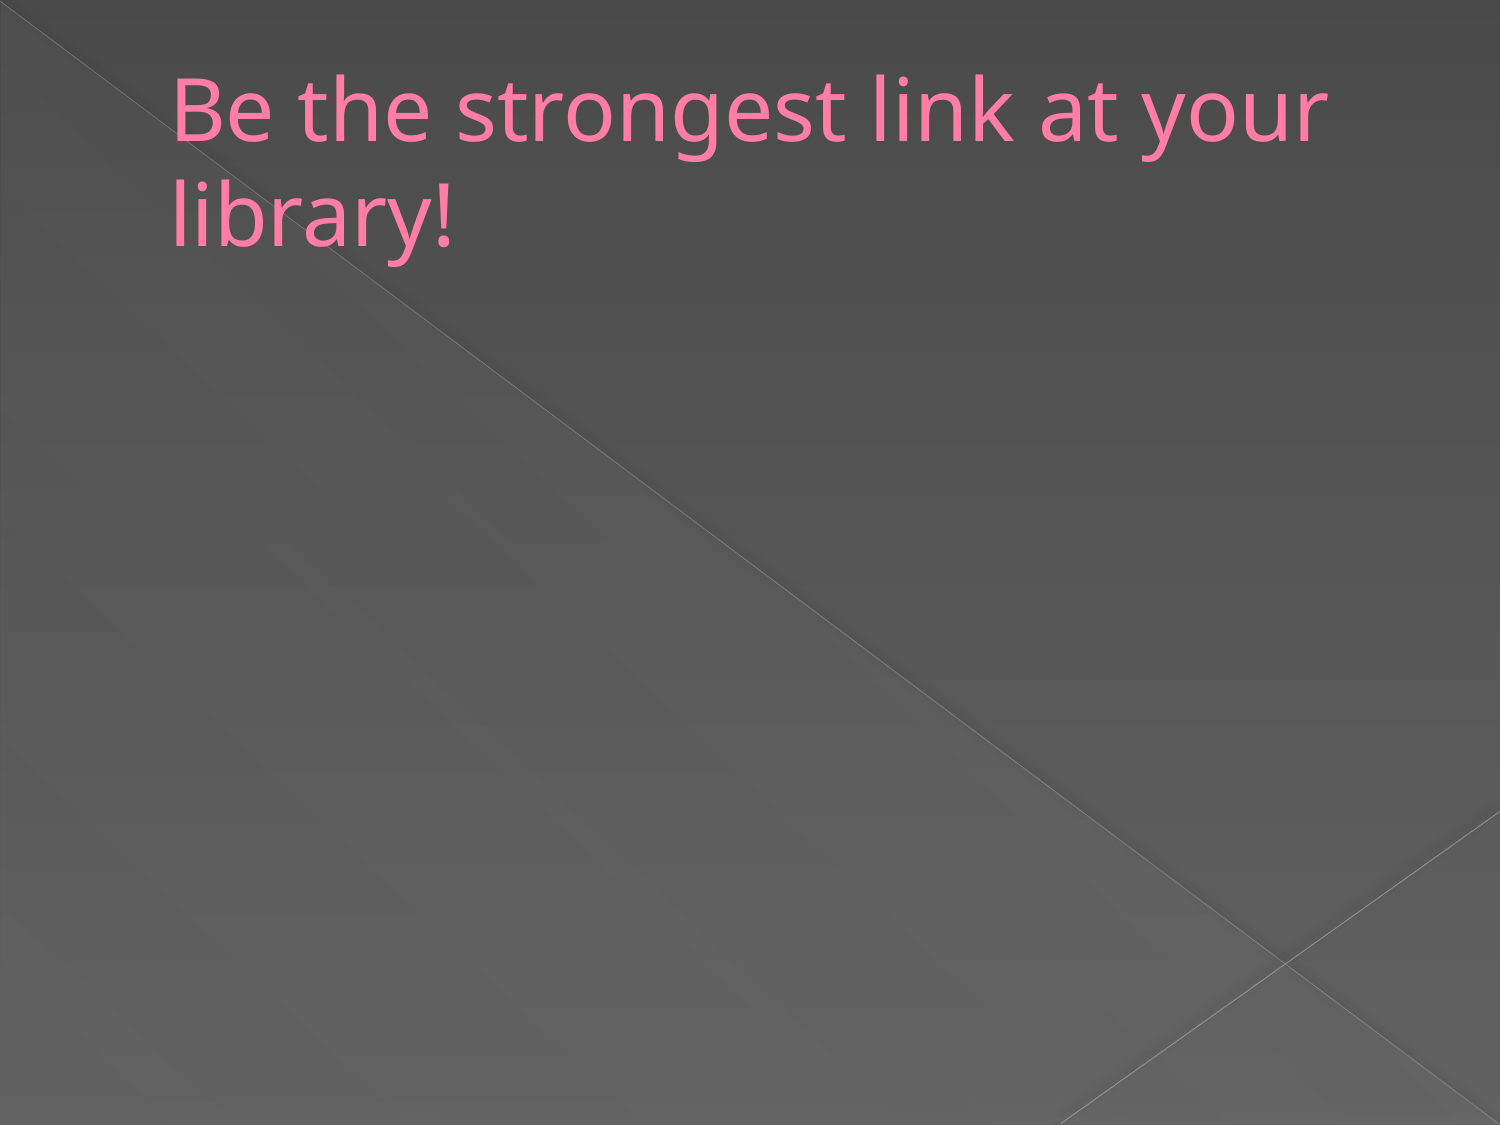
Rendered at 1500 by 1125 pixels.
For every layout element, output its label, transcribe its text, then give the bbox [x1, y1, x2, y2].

title Be the strongest link at your library! [75, 43, 1425, 274]
